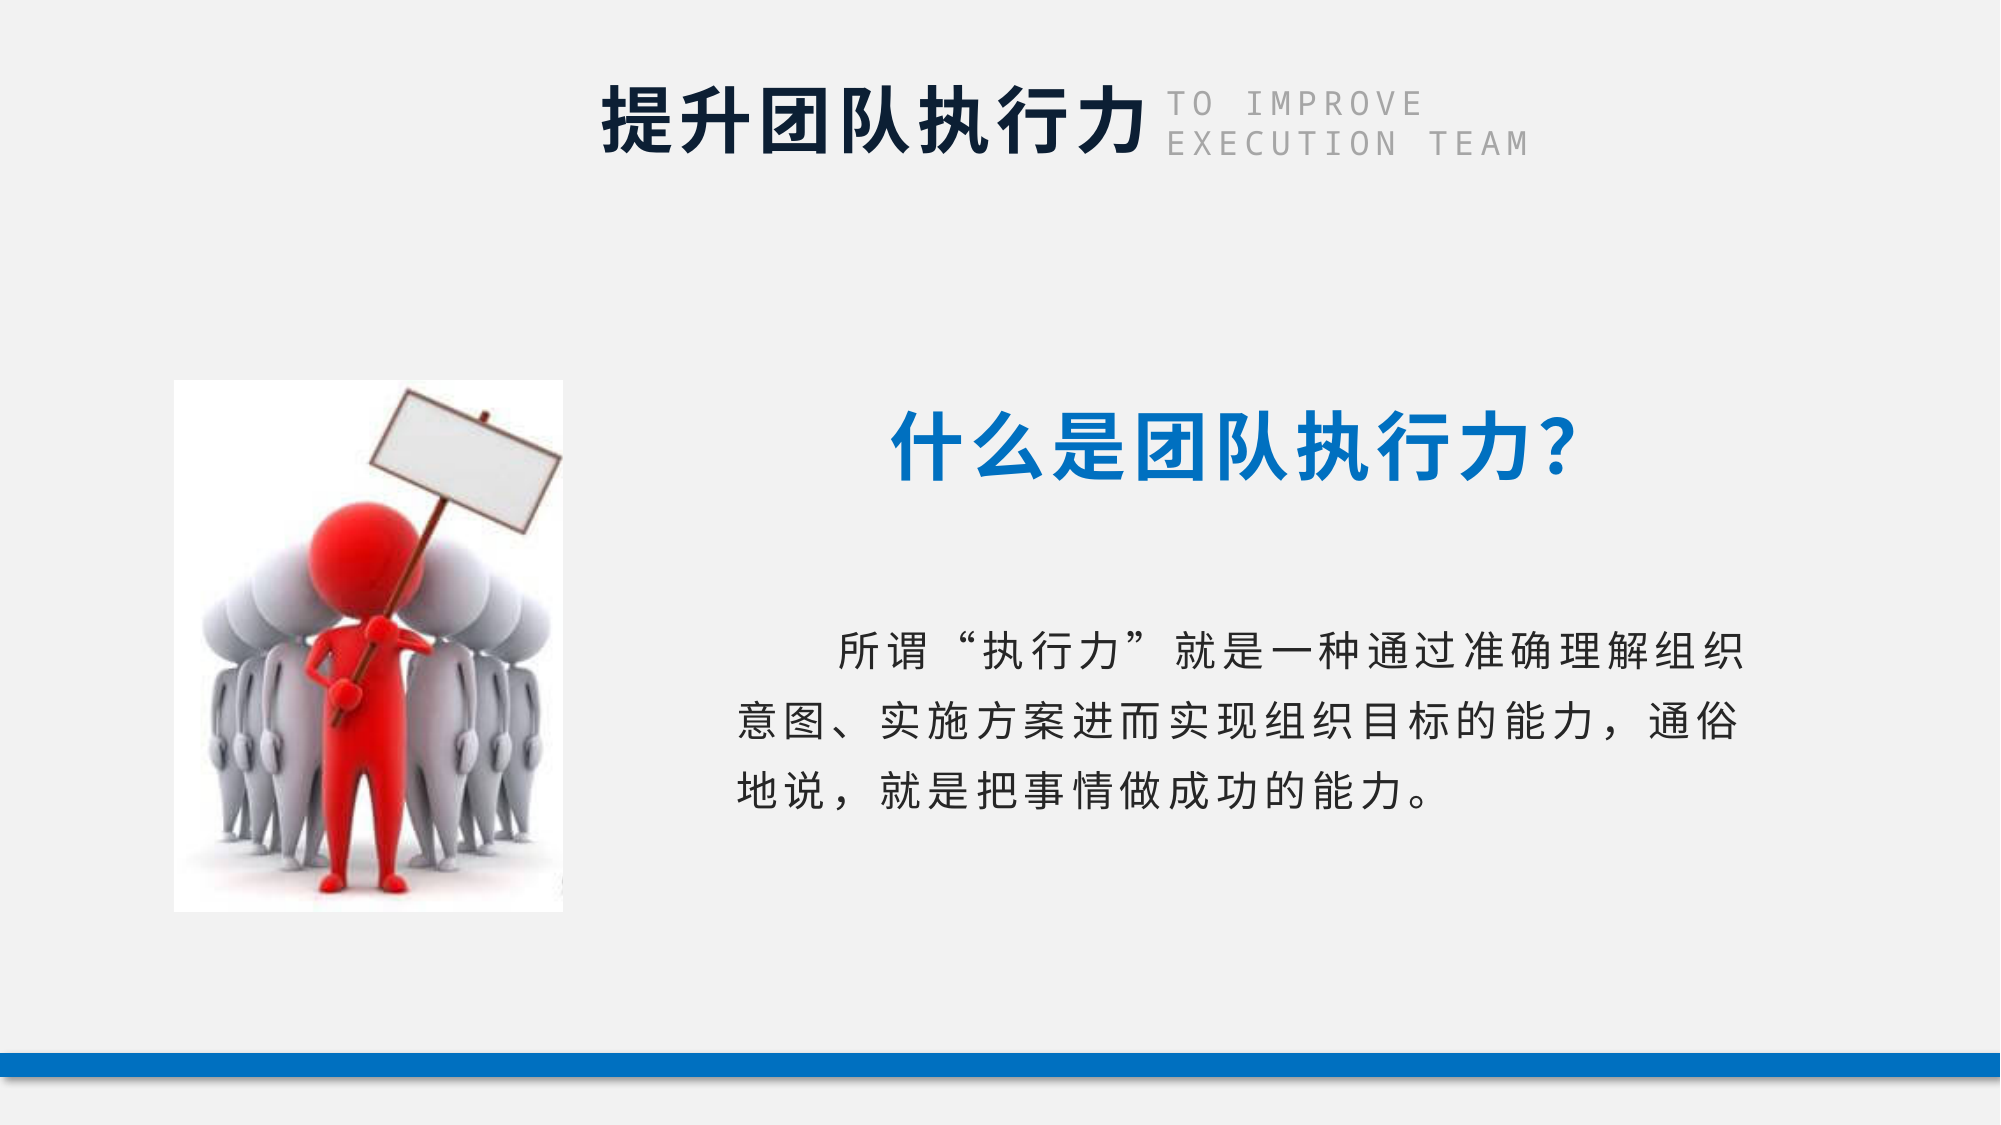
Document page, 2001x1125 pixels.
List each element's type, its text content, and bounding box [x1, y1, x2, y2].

text_box 什么是团队执行力？ [874, 392, 1631, 498]
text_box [579, 67, 1551, 171]
picture [173, 380, 563, 912]
text_box [0, 1052, 2000, 1078]
text_box 所谓“执行力”就是一种通过准确理解组织意图、实施方案进而实现组织目标的能力，通俗地说，就是把事情做成功的能力。 [721, 597, 1788, 823]
